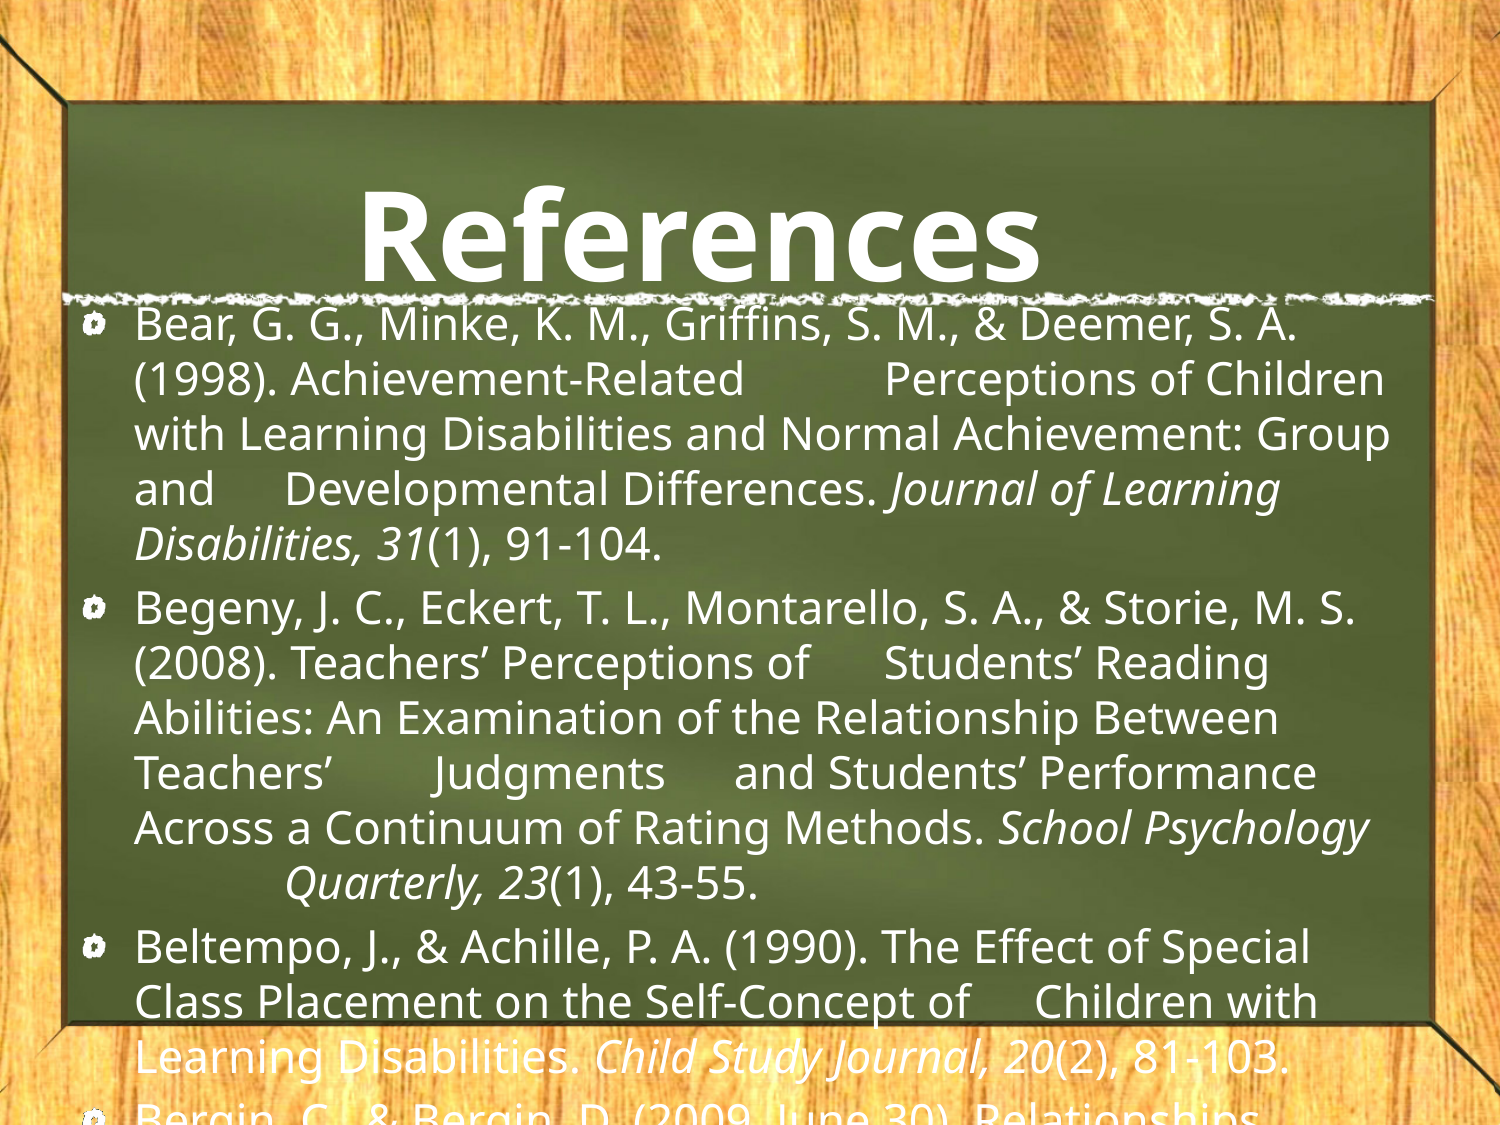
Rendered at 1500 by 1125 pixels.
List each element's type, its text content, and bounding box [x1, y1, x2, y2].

list Bear, G. G., Minke, K. M., Griffins, S. M., & Deemer, S. A. (1998). Achievement-Related Perceptions of Children with Learning Disabilities and Normal Achievement: Group and Developmental Differences. Journal of Learning Disabilities, 31(1), 91-104. Begeny, J. C., Eckert, T. L., Montarello, S. A., & Storie, M. S. (2008). Teachers’ Perceptions of Students’ Reading Abilities: An Examination of the Relationship Between Teachers’ Judgments and Students’ Performance Across a Continuum of Rating Methods. School Psychology Quarterly, 23(1), 43-55. Beltempo, J., & Achille, P. A. (1990). The Effect of Special Class Placement on the Self-Concept of Children with Learning Disabilities. Child Study Journal, 20(2), 81-103. Bergin, C., & Bergin, D. (2009, June 30). Relationships Improve Student Success. Education Psychology Review. Retrieved from http://www.sciencedaily.com/releases/2009/06/090630132009.htm [62, 287, 1426, 1076]
title References [112, 137, 1288, 287]
picture [0, 0, 1500, 1125]
